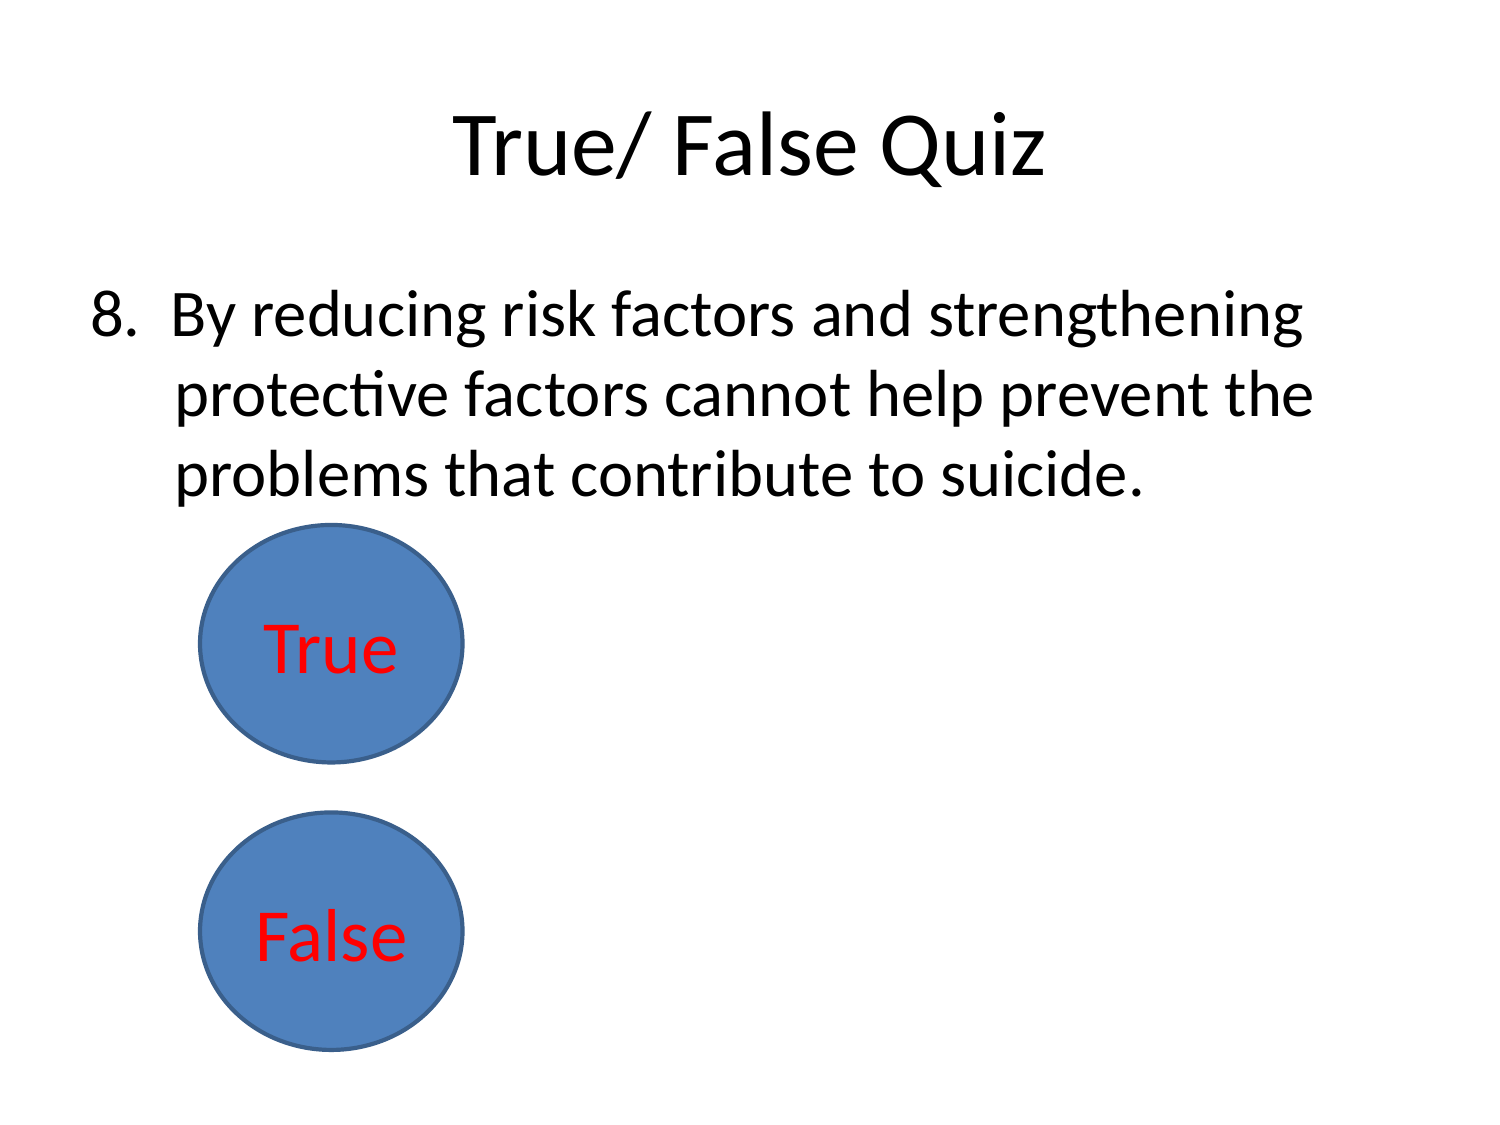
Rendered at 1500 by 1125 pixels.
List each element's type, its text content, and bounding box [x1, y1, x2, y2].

text_box True [197, 522, 465, 765]
title True/ False Quiz [75, 45, 1425, 233]
text_box False [197, 810, 465, 1053]
list 8. By reducing risk factors and strengthening protective factors cannot help prevent the problems that contribute to suicide. [75, 262, 1425, 1005]
